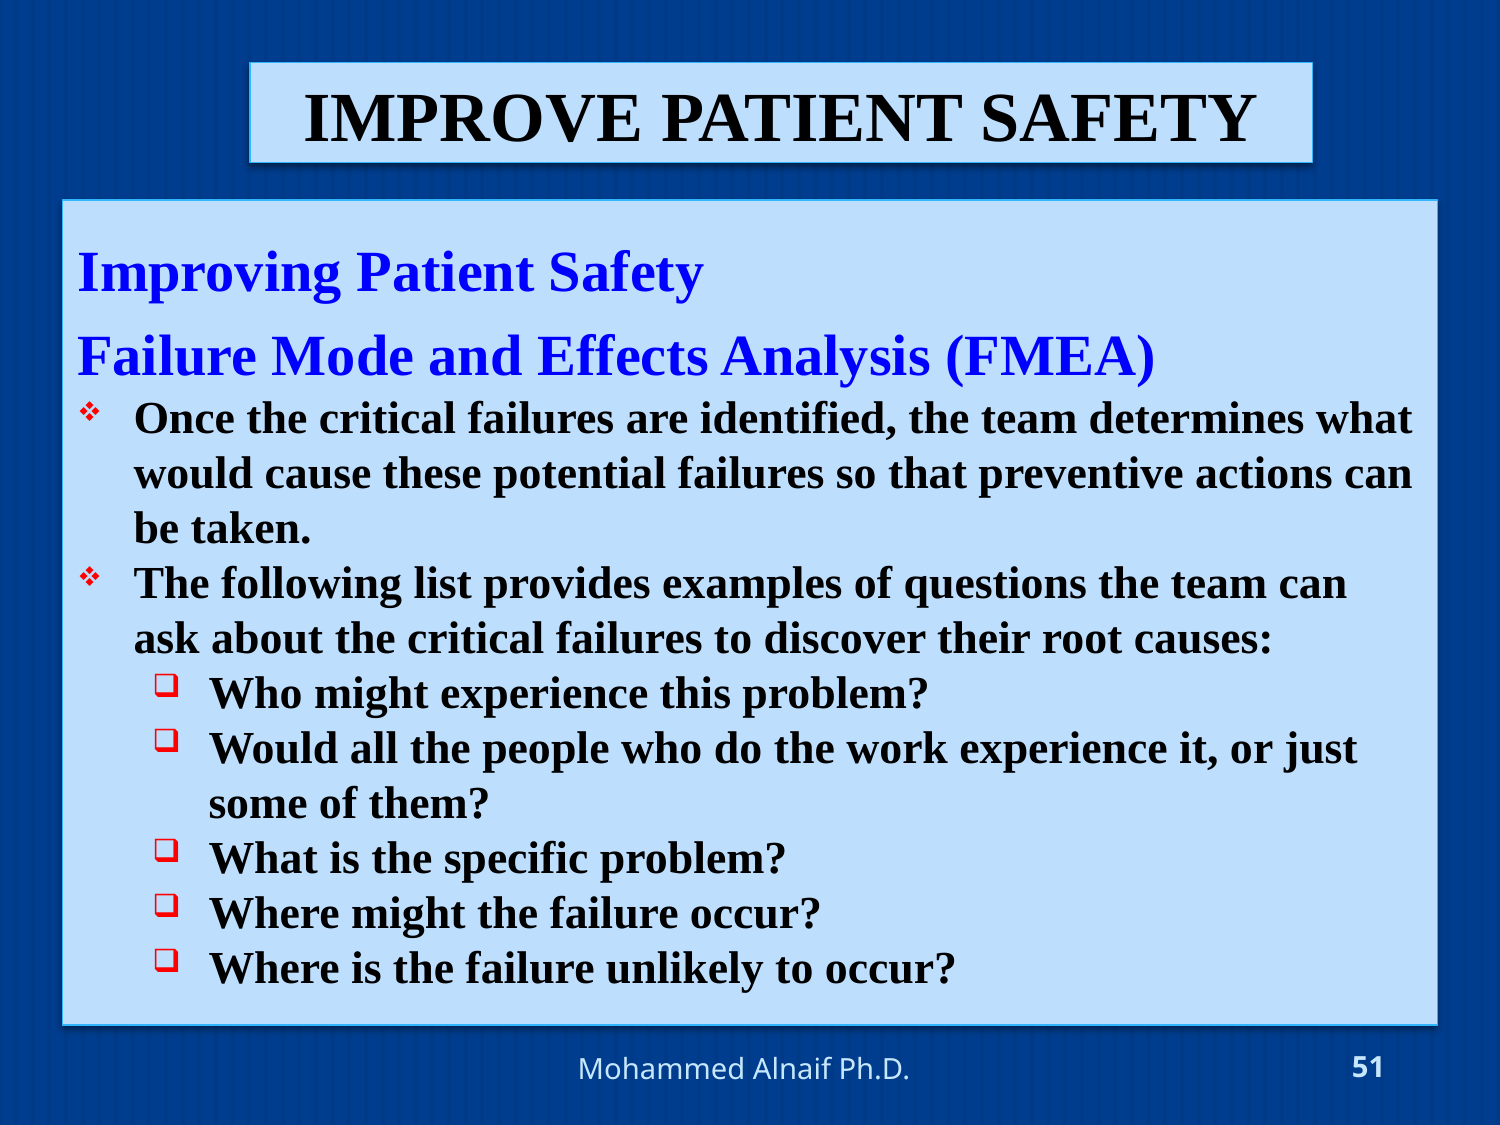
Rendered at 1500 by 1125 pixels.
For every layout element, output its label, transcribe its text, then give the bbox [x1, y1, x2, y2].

slide_number 51 [1299, 1037, 1438, 1100]
subtitle Improving Patient Safety Failure Mode and Effects Analysis (FMEA) Once the critical failures are identified, the team determines what would cause these potential failures so that preventive actions can be taken. The following list provides examples of questions the team can ask about the critical failures to discover their root causes: Who might experience this problem? Would all the people who do the work experience it, or just some of them? What is the specific problem? Where might the failure occur? Where is the failure unlikely to occur? [62, 199, 1438, 1026]
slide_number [12, 995, 350, 1108]
title improve patient safety [249, 62, 1313, 163]
footer Mohammed Alnaif Ph.D. [525, 1037, 925, 1098]
